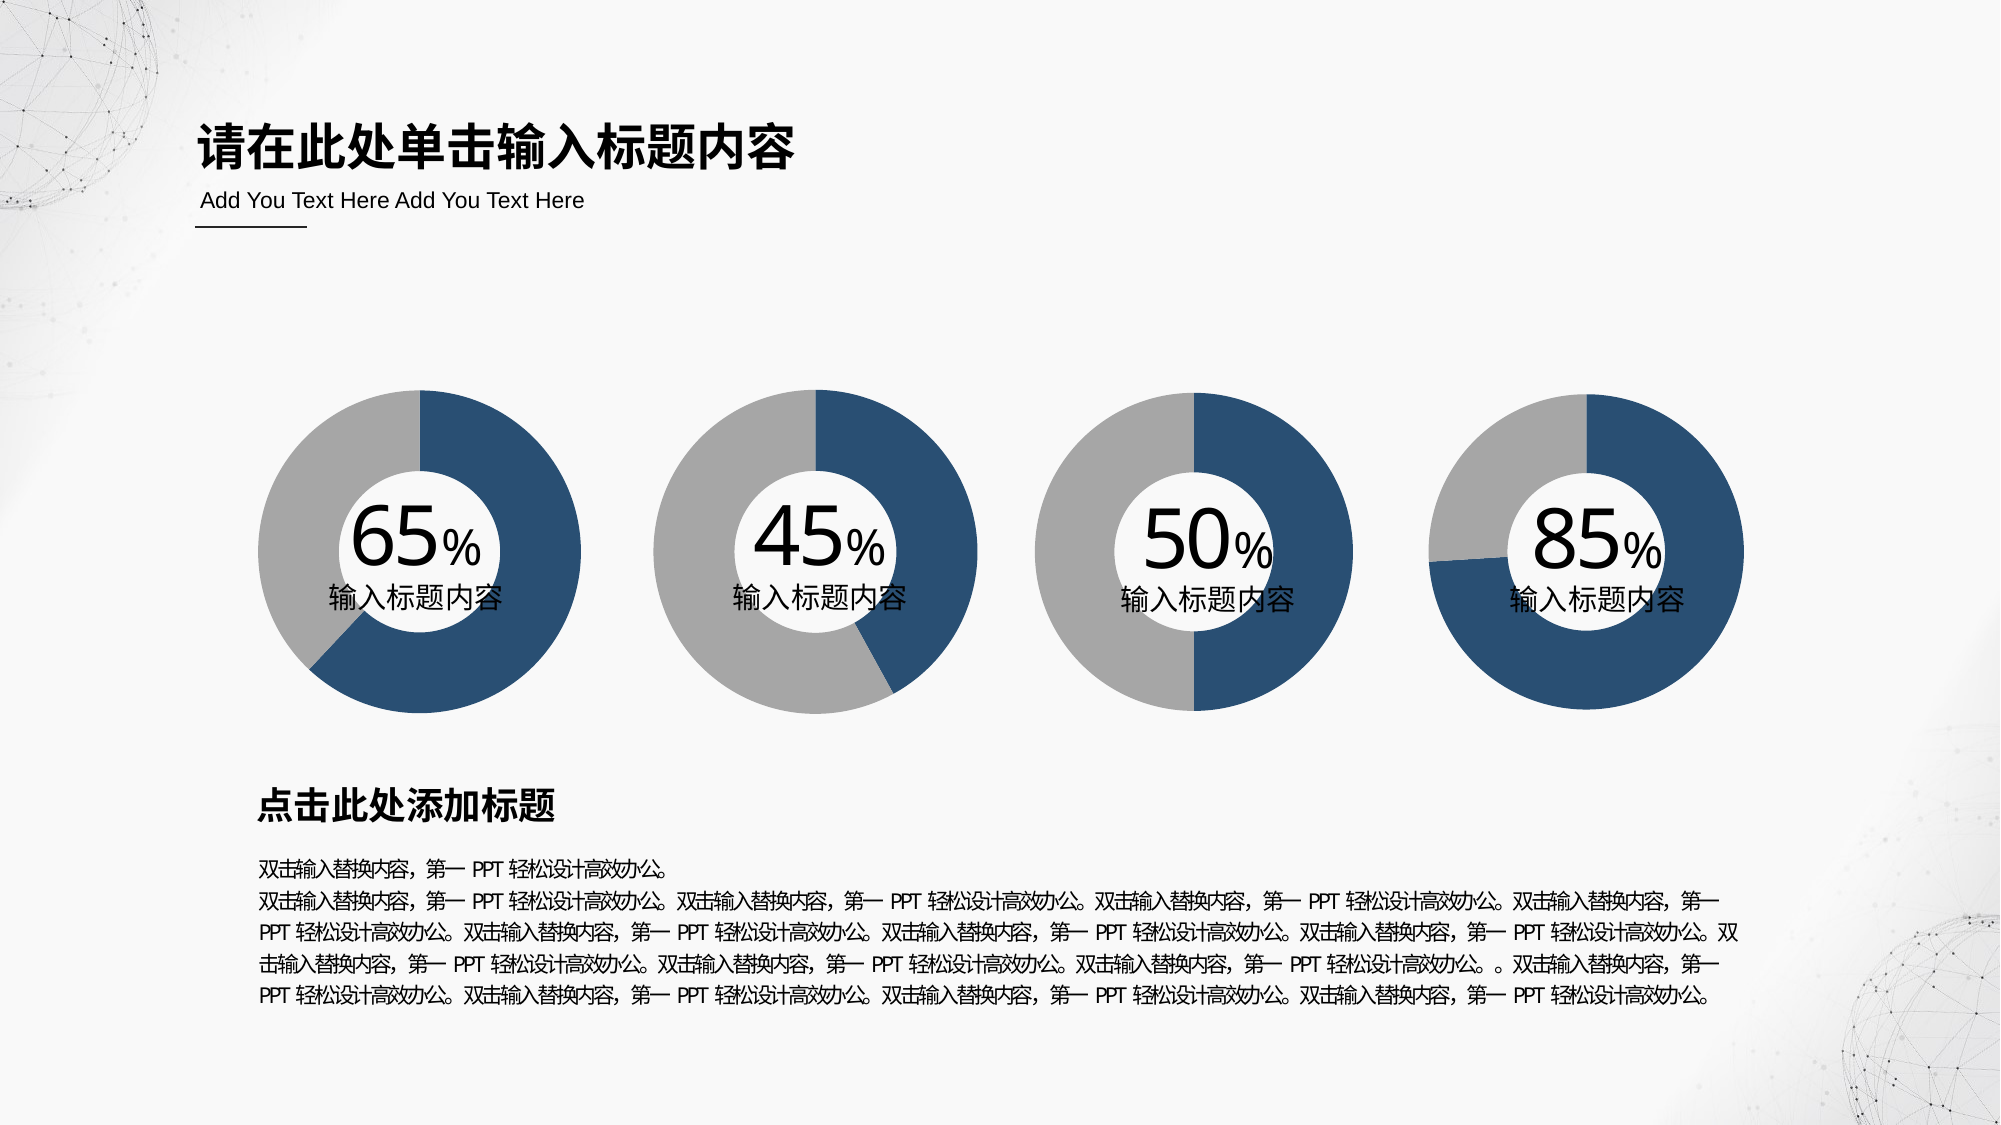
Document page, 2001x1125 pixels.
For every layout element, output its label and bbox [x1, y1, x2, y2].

text_box [243, 776, 1757, 1018]
text_box [1339, 387, 1833, 717]
text_box [167, 383, 548, 721]
text_box [940, 386, 1448, 718]
picture [0, 0, 2000, 1125]
text_box [185, 110, 875, 228]
text_box [548, 383, 1083, 721]
